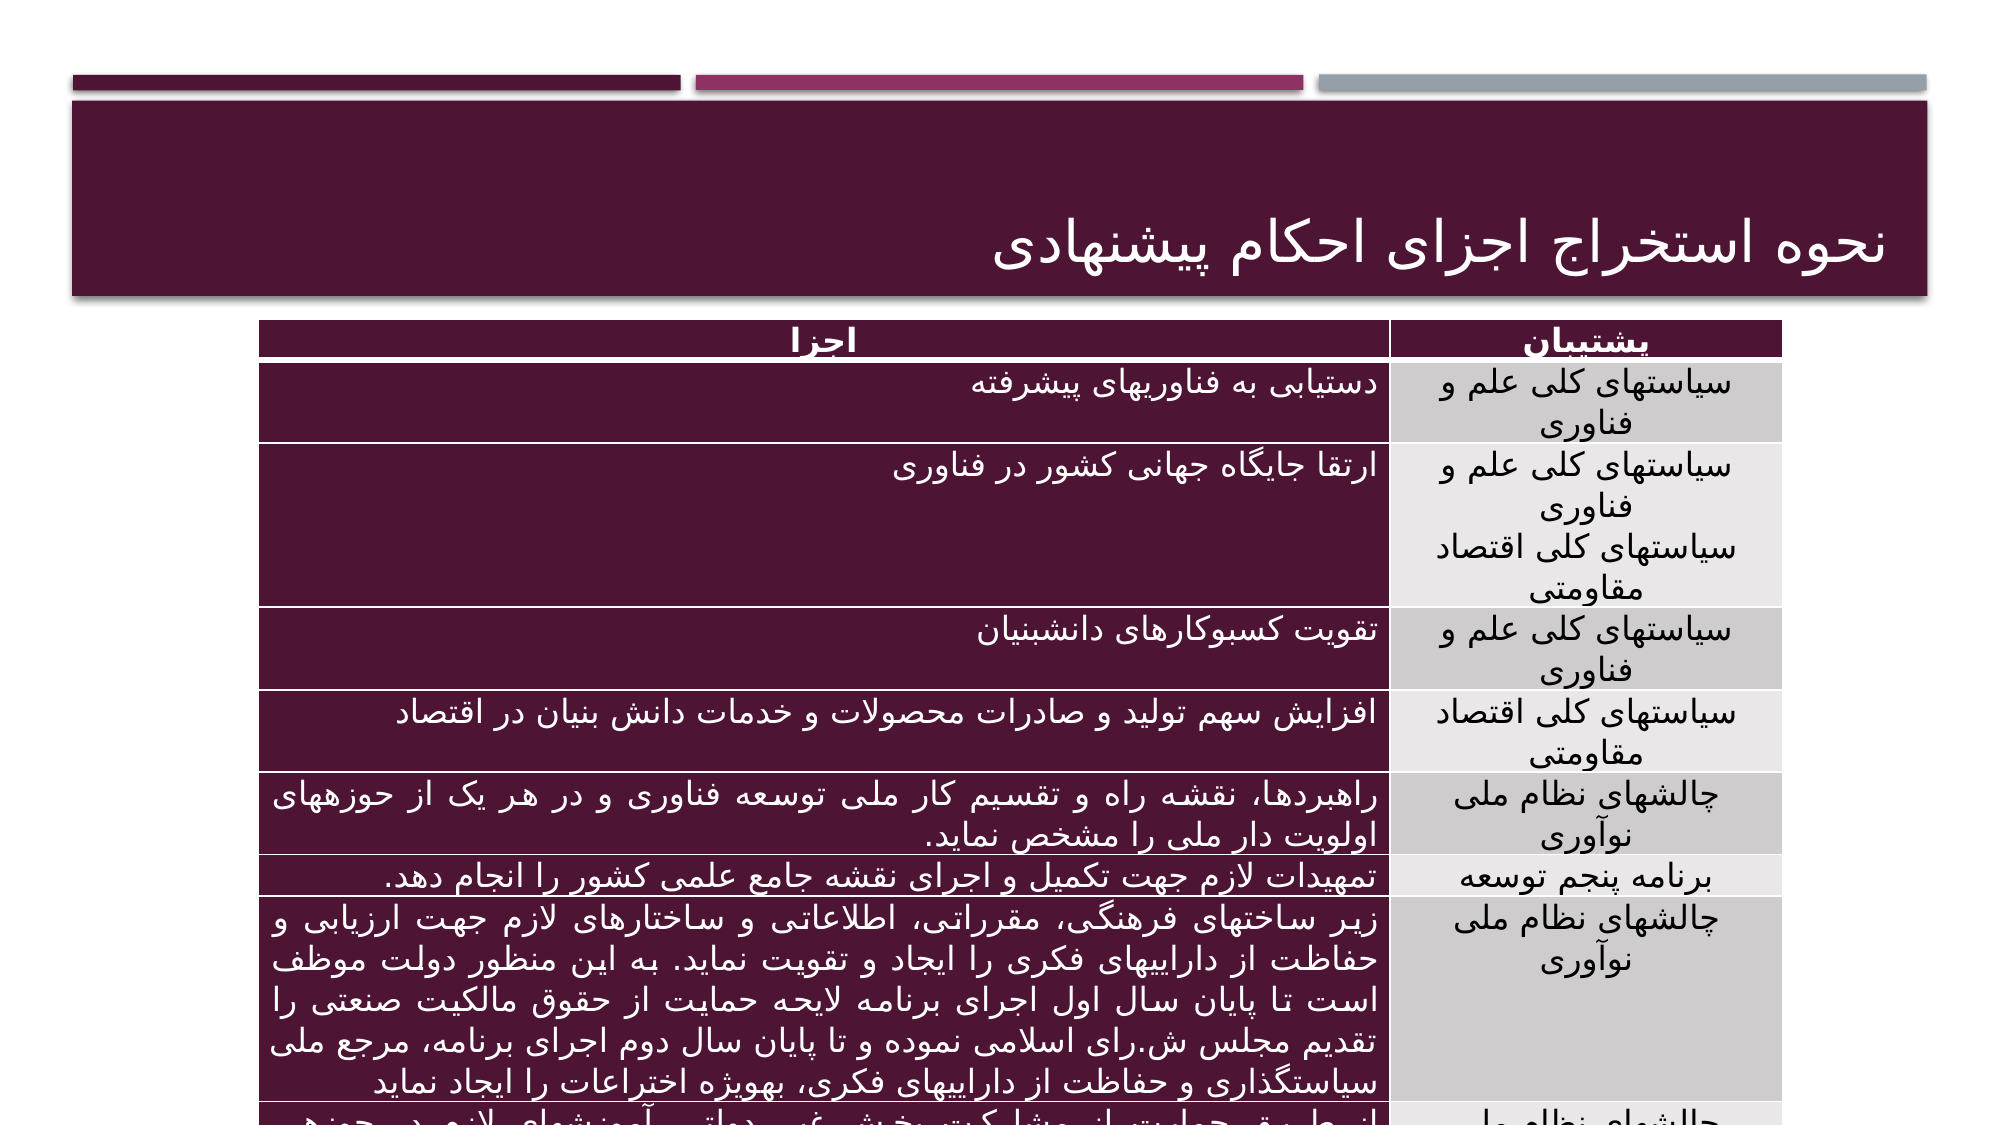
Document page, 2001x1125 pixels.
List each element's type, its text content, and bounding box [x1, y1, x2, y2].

table_cell چالش­های نظام ملی نوآوری [1391, 897, 1782, 1101]
table_cell سیاست­های کلی علم و فناوری [1391, 363, 1782, 442]
table_cell از طریق حمایت از مشارکت بخش غیر دولتی آموزش­های لازم در حوزه­ی کارآفرینی و تجاری­سازی دستاوردهای ژوهش و فناوری را برای اعضای هیات علمی دانشگاه­ها و موسسات پژوهشی، دانشجویان مرتبط و موسسان شرکت­های دانش­بنیان فراهم نماید. [259, 1102, 1389, 1125]
table_header اجزا [259, 320, 1389, 357]
table_cell افزایش سهم تولید و صادرات محصولات و خدمات دانش بنیان در اقتصاد [259, 691, 1389, 771]
table_cell ارتقا جایگاه جهانی کشور در فناوری [259, 444, 1389, 606]
table_cell تمهیدات لازم جهت تکمیل و اجرای نقشه جامع علمی کشور را انجام دهد. [259, 855, 1389, 895]
table_header پشتیبان [1391, 320, 1782, 357]
table_cell سیاست­های کلی علم و فناوری سیاست­های کلی اقتصاد مقاومتی [1391, 444, 1782, 606]
title نحوه استخراج اجزای احکام پیشنهادی [95, 115, 1905, 282]
table_cell زیر ساخت­های فرهنگی، مقرراتی، اطلاعاتی و ساختارهای لازم جهت ارزیابی و حفاظت از دارایی­های فکری را ایجاد و تقویت نماید. به این منظور دولت موظف است تا پایان سال اول اجرای برنامه لایحه حمایت از حقوق مالکیت صنعتی را تقدیم مجلس ش.رای اسلامی نموده و تا پایان سال دوم اجرای برنامه، مرجع ملی سیاست­گذاری و حفاظت از دارایی­های فکری، به­ویژه اختراعات را ایجاد نماید [259, 897, 1389, 1101]
table_cell راهبردها، نقشه راه و تقسیم کار ملی توسعه فناوری و در هر یک از حوزه­های اولویت دار ملی را مشخص نماید. [259, 773, 1389, 854]
table_cell چالش­های نظام ملی نوآوری [1391, 773, 1782, 854]
table_cell سیاست­های کلی اقتصاد مقاومتی [1391, 691, 1782, 771]
table_cell سیاست­های کلی علم و فناوری [1391, 608, 1782, 689]
table_cell چالش­های نظام ملی نوآوری برنامه پنجم توسعه [1391, 1102, 1782, 1125]
table_cell تقویت کسب­و­کارهای دانش­بنیان [259, 608, 1389, 689]
table_cell برنامه پنجم توسعه [1391, 855, 1782, 895]
table_cell دستیابی به فناوری­های پیشرفته [259, 363, 1389, 442]
